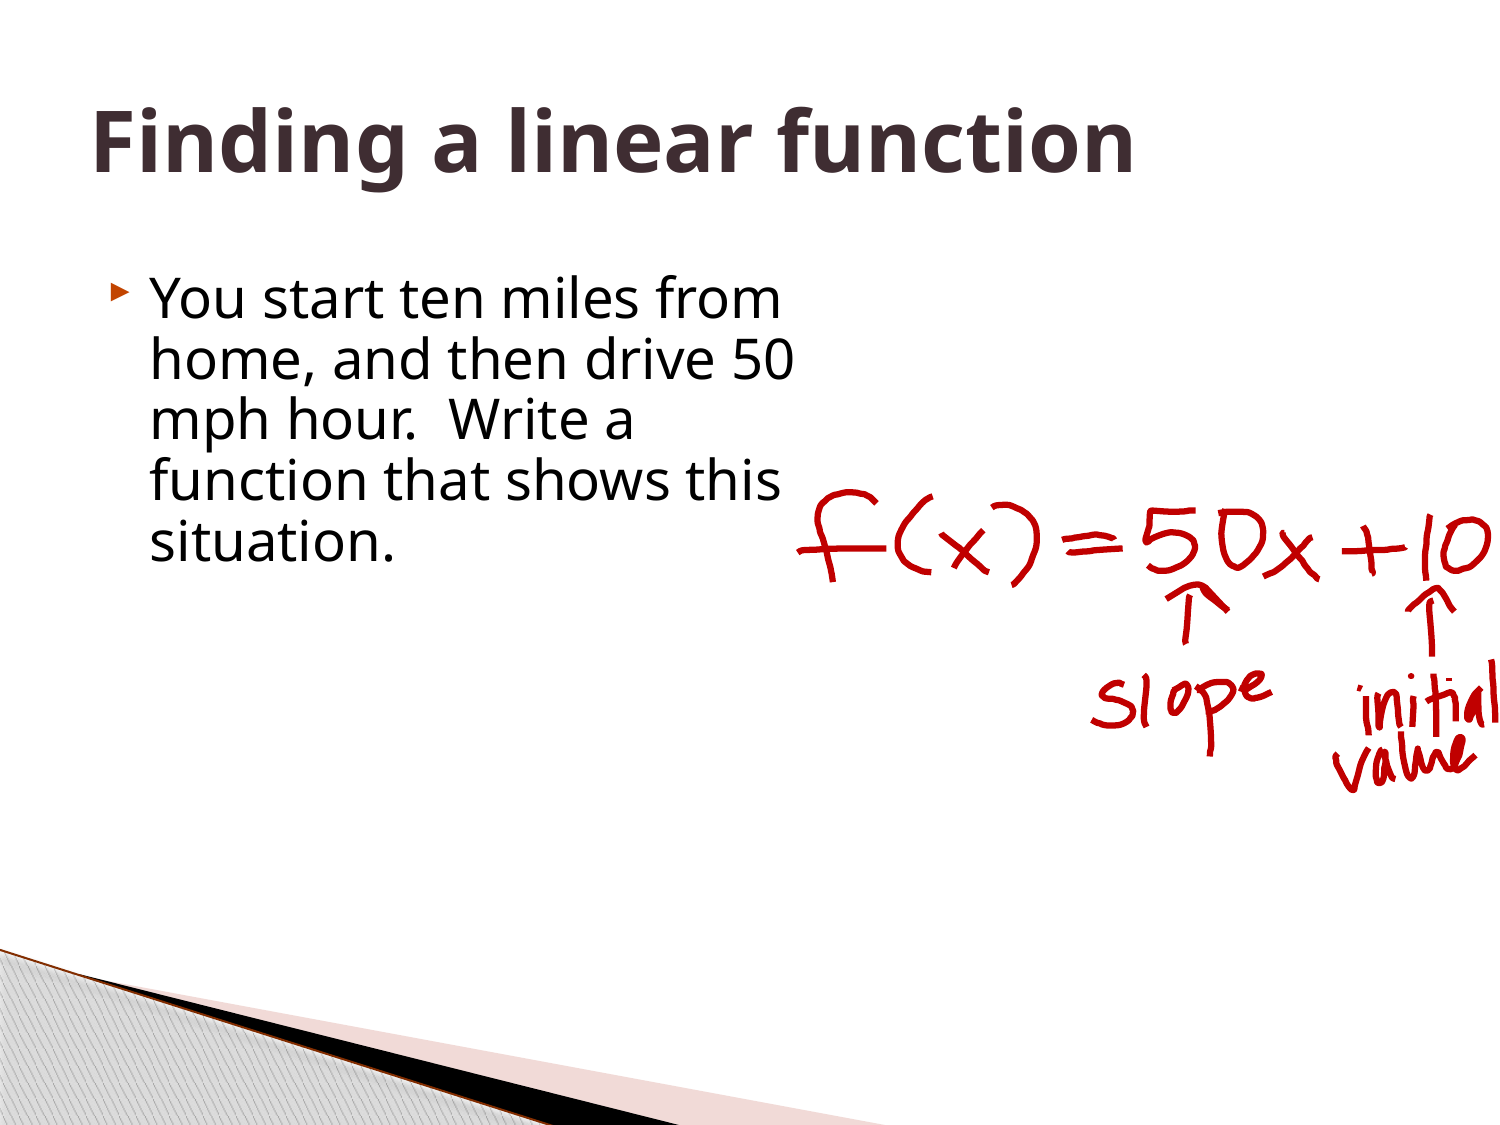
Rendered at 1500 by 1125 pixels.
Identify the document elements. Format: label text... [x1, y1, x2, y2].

text_box [1195, 685, 1212, 757]
text_box [1490, 659, 1496, 723]
text_box [1400, 731, 1477, 780]
text_box [797, 547, 887, 554]
text_box [1407, 587, 1455, 613]
text_box [825, 551, 851, 583]
text_box [1442, 518, 1489, 572]
text_box [953, 529, 984, 569]
title Finding a linear function [75, 45, 1425, 233]
list You start ten miles from home, and then drive 50 mph hour. Write a function that shows this situation. [75, 262, 825, 1038]
text_box [1262, 536, 1313, 578]
text_box [1424, 514, 1432, 581]
text_box [1238, 672, 1272, 700]
text_box [1432, 673, 1437, 696]
text_box [1365, 696, 1370, 736]
text_box [940, 532, 964, 552]
text_box [1169, 682, 1190, 714]
text_box [1067, 547, 1123, 554]
text_box [1218, 508, 1264, 569]
text_box [1165, 583, 1229, 613]
text_box [1202, 585, 1229, 611]
text_box [816, 491, 878, 548]
text_box [1091, 681, 1134, 727]
text_box [1362, 525, 1371, 549]
text_box [1143, 674, 1148, 728]
text_box [1199, 681, 1235, 713]
text_box [1341, 546, 1406, 552]
text_box [1296, 552, 1320, 581]
text_box [896, 495, 933, 574]
text_box [1334, 747, 1370, 791]
text_box [991, 504, 1038, 586]
text_box [1367, 551, 1374, 575]
text_box [1144, 509, 1196, 572]
text_box [1466, 687, 1485, 726]
text_box [1411, 695, 1415, 727]
text_box [1428, 612, 1434, 657]
text_box [1184, 604, 1190, 645]
text_box [1281, 532, 1297, 551]
text_box [1376, 691, 1402, 729]
text_box [1061, 533, 1115, 541]
text_box [1425, 691, 1457, 722]
text_box [965, 553, 990, 574]
text_box [1406, 672, 1416, 681]
text_box [1375, 748, 1396, 784]
